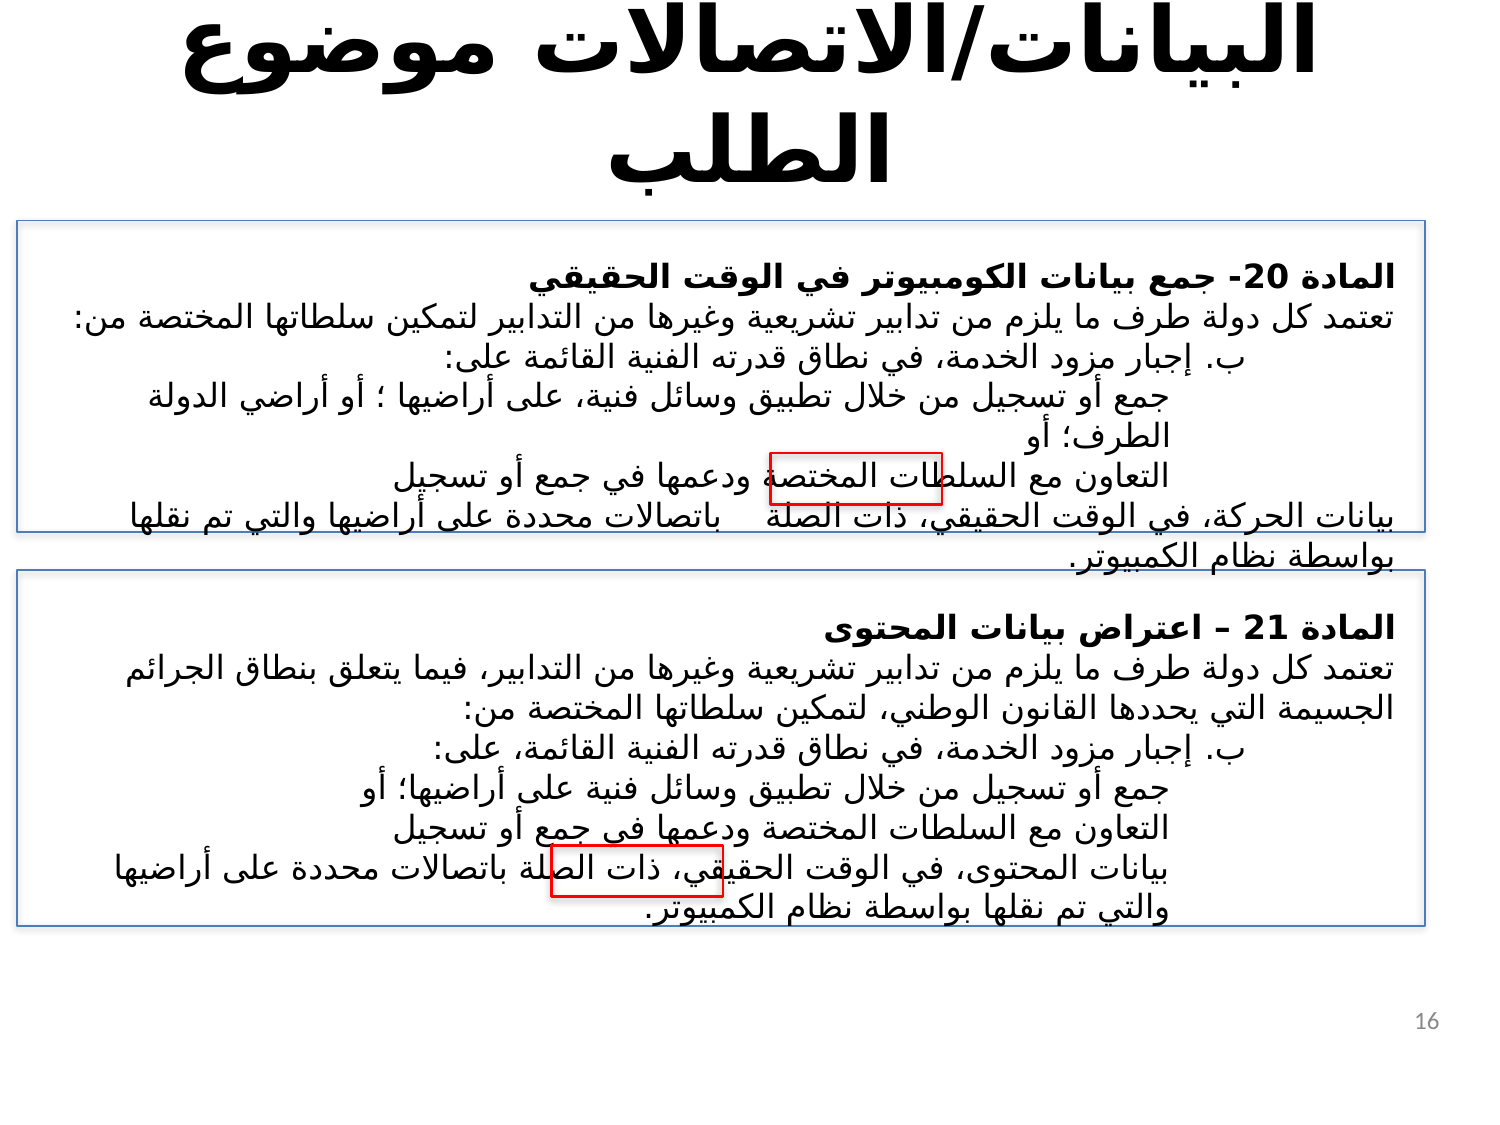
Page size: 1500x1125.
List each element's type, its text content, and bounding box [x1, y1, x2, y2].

text_box [551, 844, 724, 898]
text_box المادة 20- جمع بيانات الكومبيوتر في الوقت الحقيقي تعتمد كل دولة طرف ما يلزم من تدابير تشريعية وغيرها من التدابير لتمكين سلطاتها المختصة من: ب. إجبار مزود الخدمة، في نطاق قدرته الفنية القائمة على: جمع أو تسجيل من خلال تطبيق وسائل فنية، على أراضيها ؛ أو أراضي الدولة الطرف؛ أو التعاون مع السلطات المختصة ودعمها في جمع أو تسجيل بيانات الحركة، في الوقت الحقيقي، ذات الصلة باتصالات محددة على أراضيها والتي تم نقلها بواسطة نظام الكمبيوتر. [34, 247, 1412, 582]
slide_number 16 [1104, 989, 1455, 1050]
text_box [16, 220, 1426, 533]
text_box المادة 21 – اعتراض بيانات المحتوى تعتمد كل دولة طرف ما يلزم من تدابير تشريعية وغيرها من التدابير، فيما يتعلق بنطاق الجرائم الجسيمة التي يحددها القانون الوطني، لتمكين سلطاتها المختصة من: ب. إجبار مزود الخدمة، في نطاق قدرته الفنية القائمة، على: جمع أو تسجيل من خلال تطبيق وسائل فنية على أراضيها؛ أو التعاون مع السلطات المختصة ودعمها في جمع أو تسجيل بيانات المحتوى، في الوقت الحقيقي، ذات الصلة باتصالات محددة على أراضيها والتي تم نقلها بواسطة نظام الكمبيوتر. [34, 598, 1412, 933]
title البيانات/الاتصالات موضوع الطلب [75, 0, 1425, 185]
text_box [770, 452, 943, 505]
text_box [16, 569, 1426, 927]
